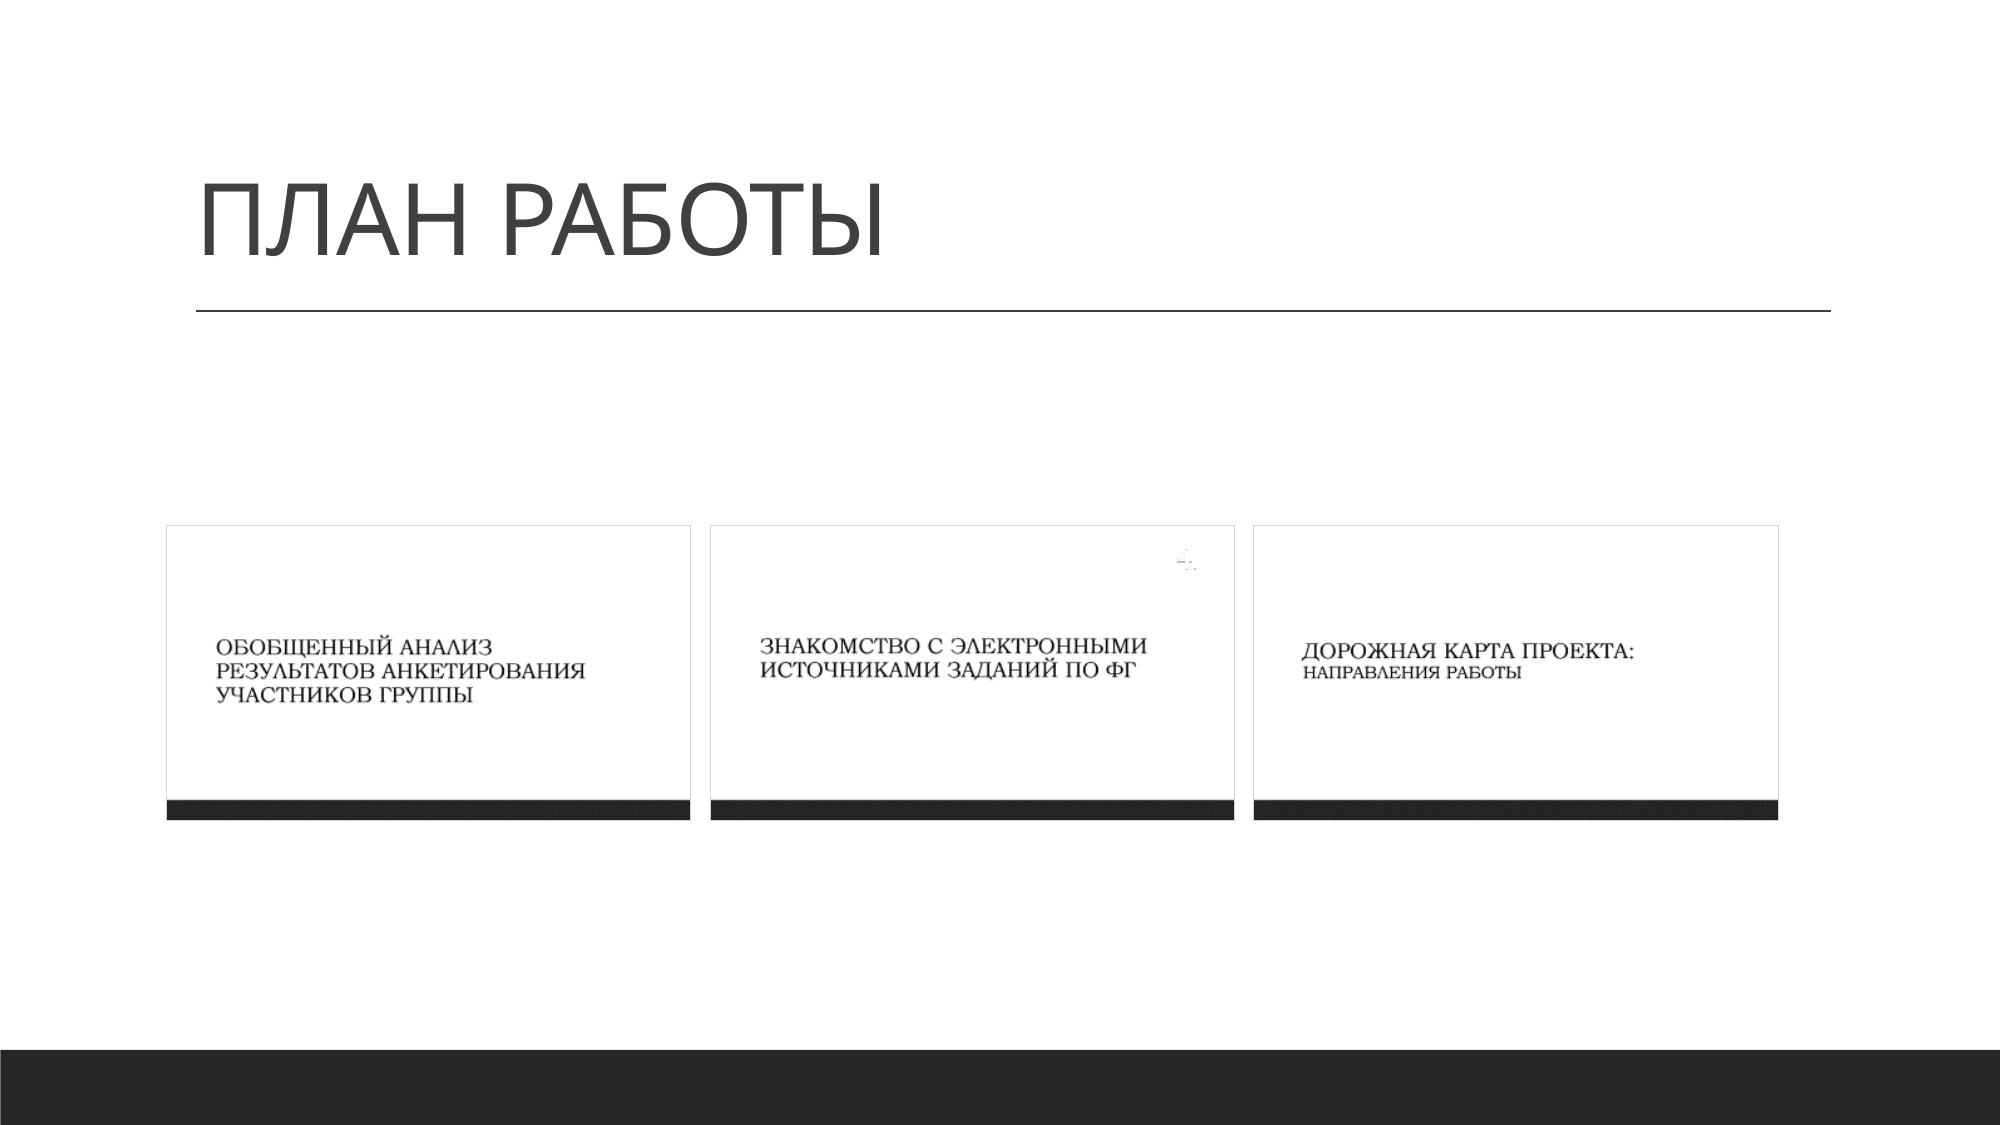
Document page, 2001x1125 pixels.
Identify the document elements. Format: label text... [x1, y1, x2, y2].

title ПЛАН РАБОТЫ [180, 47, 1830, 285]
picture [1254, 526, 1778, 820]
picture [711, 526, 1234, 820]
picture [167, 526, 690, 820]
